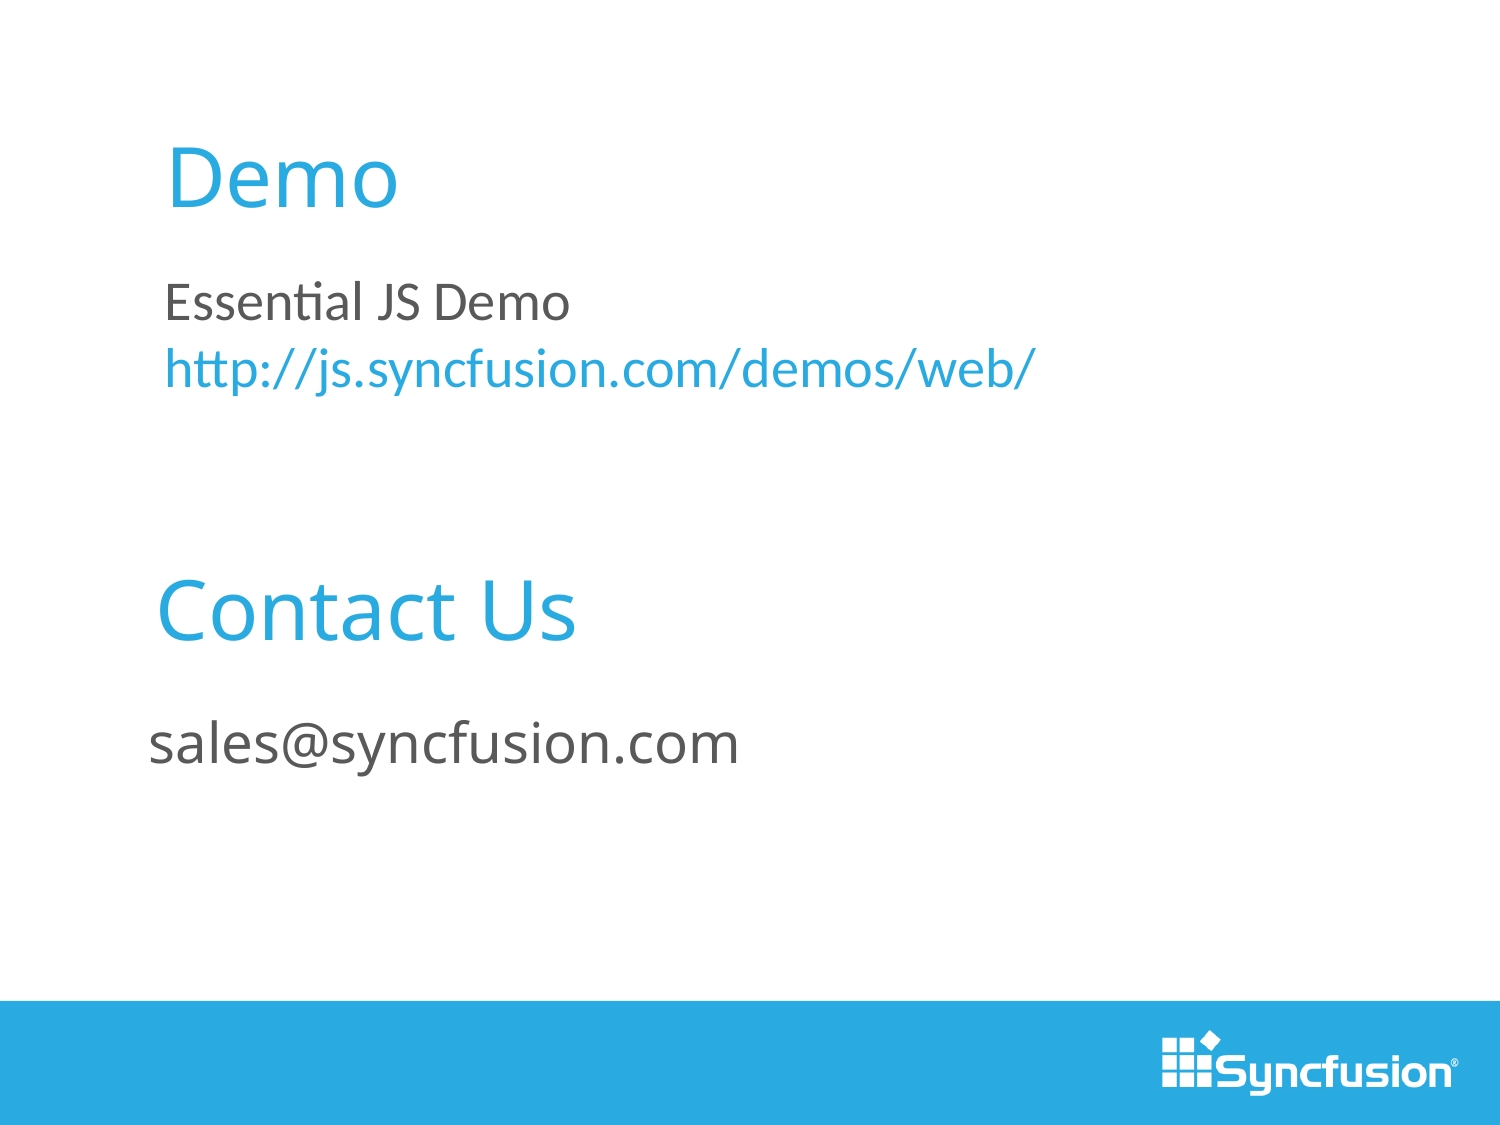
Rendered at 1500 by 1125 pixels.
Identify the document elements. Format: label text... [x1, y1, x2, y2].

text_box Contact Us [140, 549, 594, 665]
title Demo [150, 80, 1425, 268]
text_box sales@syncfusion.com [133, 699, 756, 783]
text_box Essential JS Demo http://js.syncfusion.com/demos/web/ [150, 256, 1243, 407]
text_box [0, 1000, 1500, 1125]
